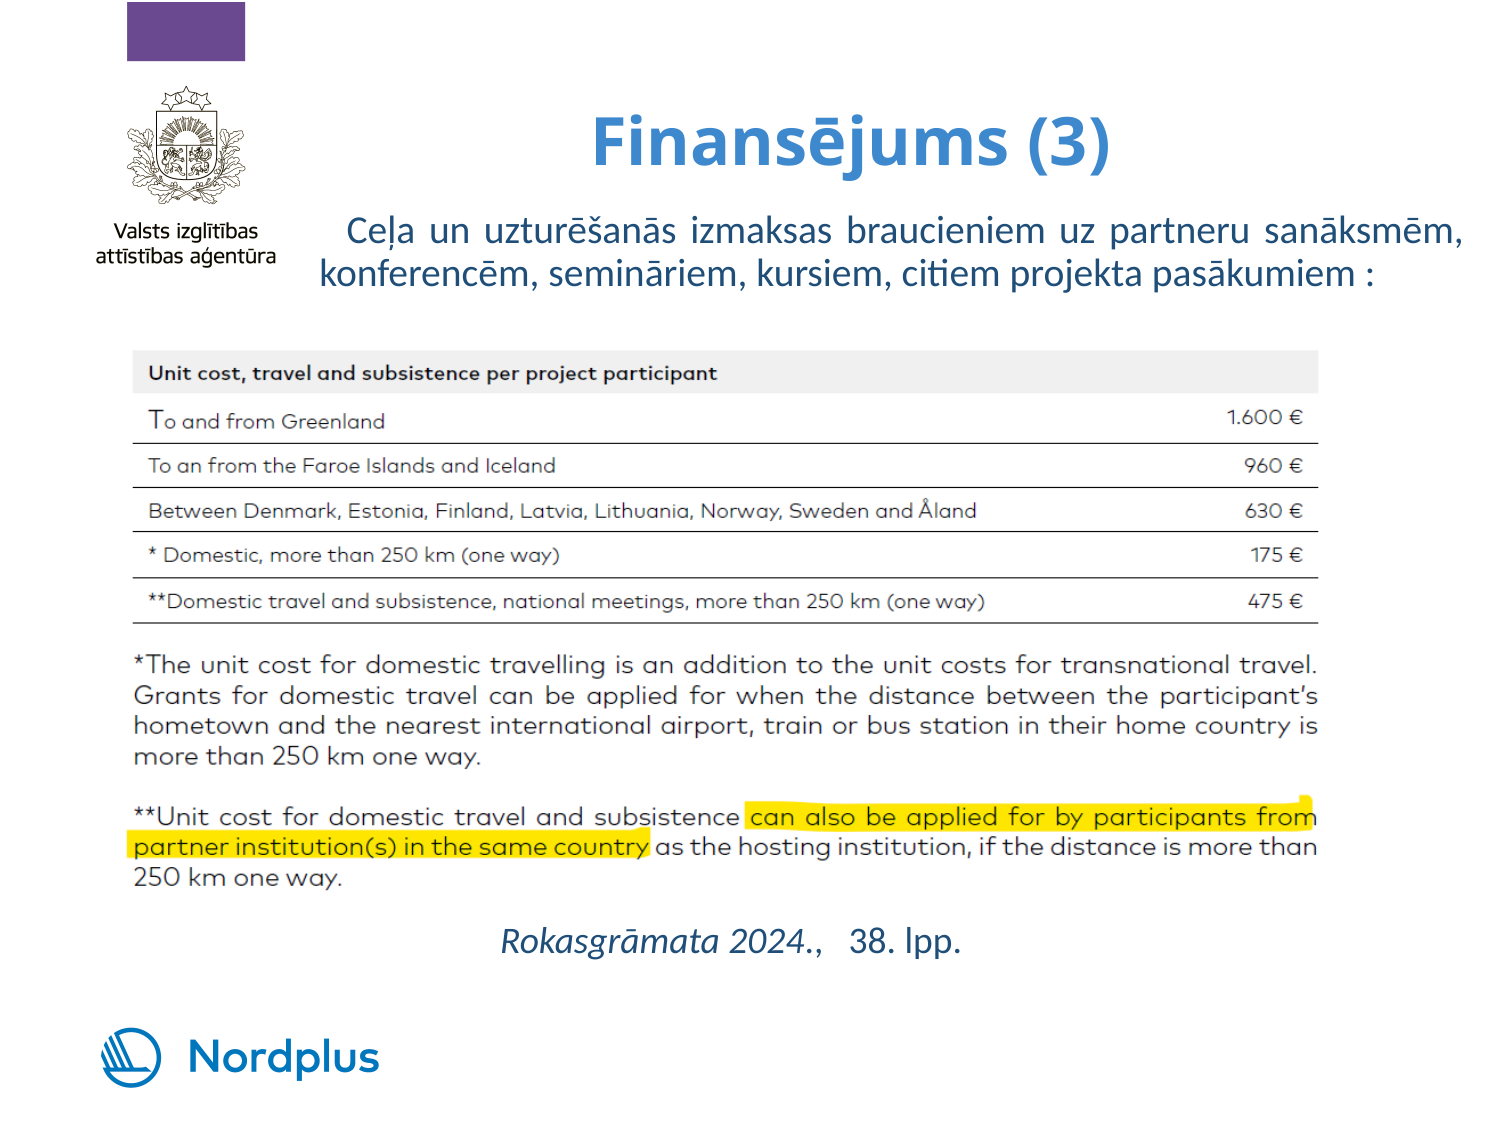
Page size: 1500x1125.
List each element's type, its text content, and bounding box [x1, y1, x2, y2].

list Ceļa un uzturēšanās izmaksas braucieniem uz partneru sanāksmēm, konferencēm, semināriem, kursiem, citiem projekta pasākumiem : [304, 201, 1481, 337]
picture [0, 0, 1500, 1125]
title Finansējums (3) [304, 59, 1397, 201]
text_box Rokasgrāmata 2024., 38. lpp. [476, 913, 988, 970]
